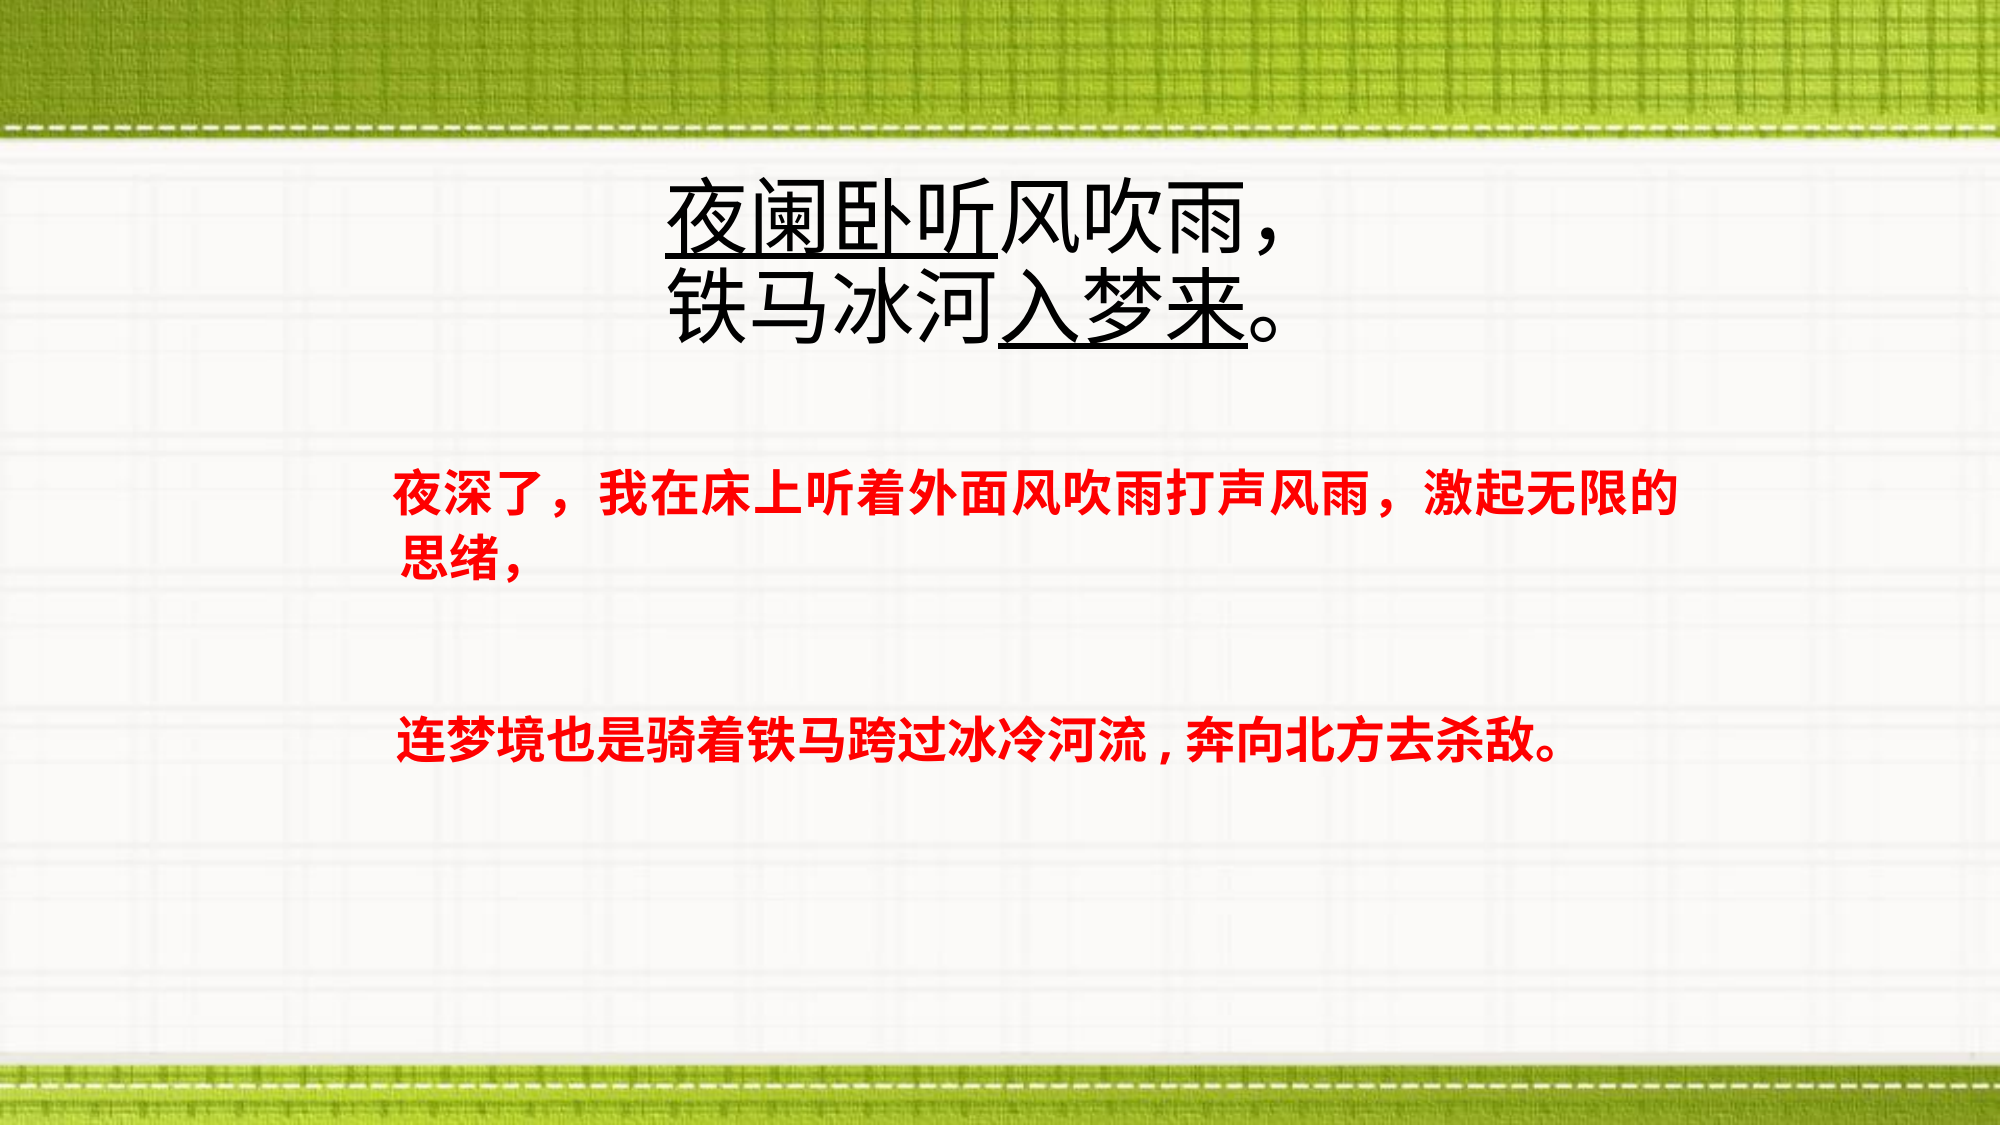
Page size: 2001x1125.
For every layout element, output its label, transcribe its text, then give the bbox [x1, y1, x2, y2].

picture [0, 0, 2000, 1125]
list 夜深了，我在床上听着外面风吹雨打声风雨，激起无限的思绪， 连梦境也是骑着铁马跨过冰冷河流,奔向北方去杀敌。 [324, 362, 1697, 886]
title 夜阑卧听风吹雨， 铁马冰河入梦来。 [312, 200, 1684, 331]
